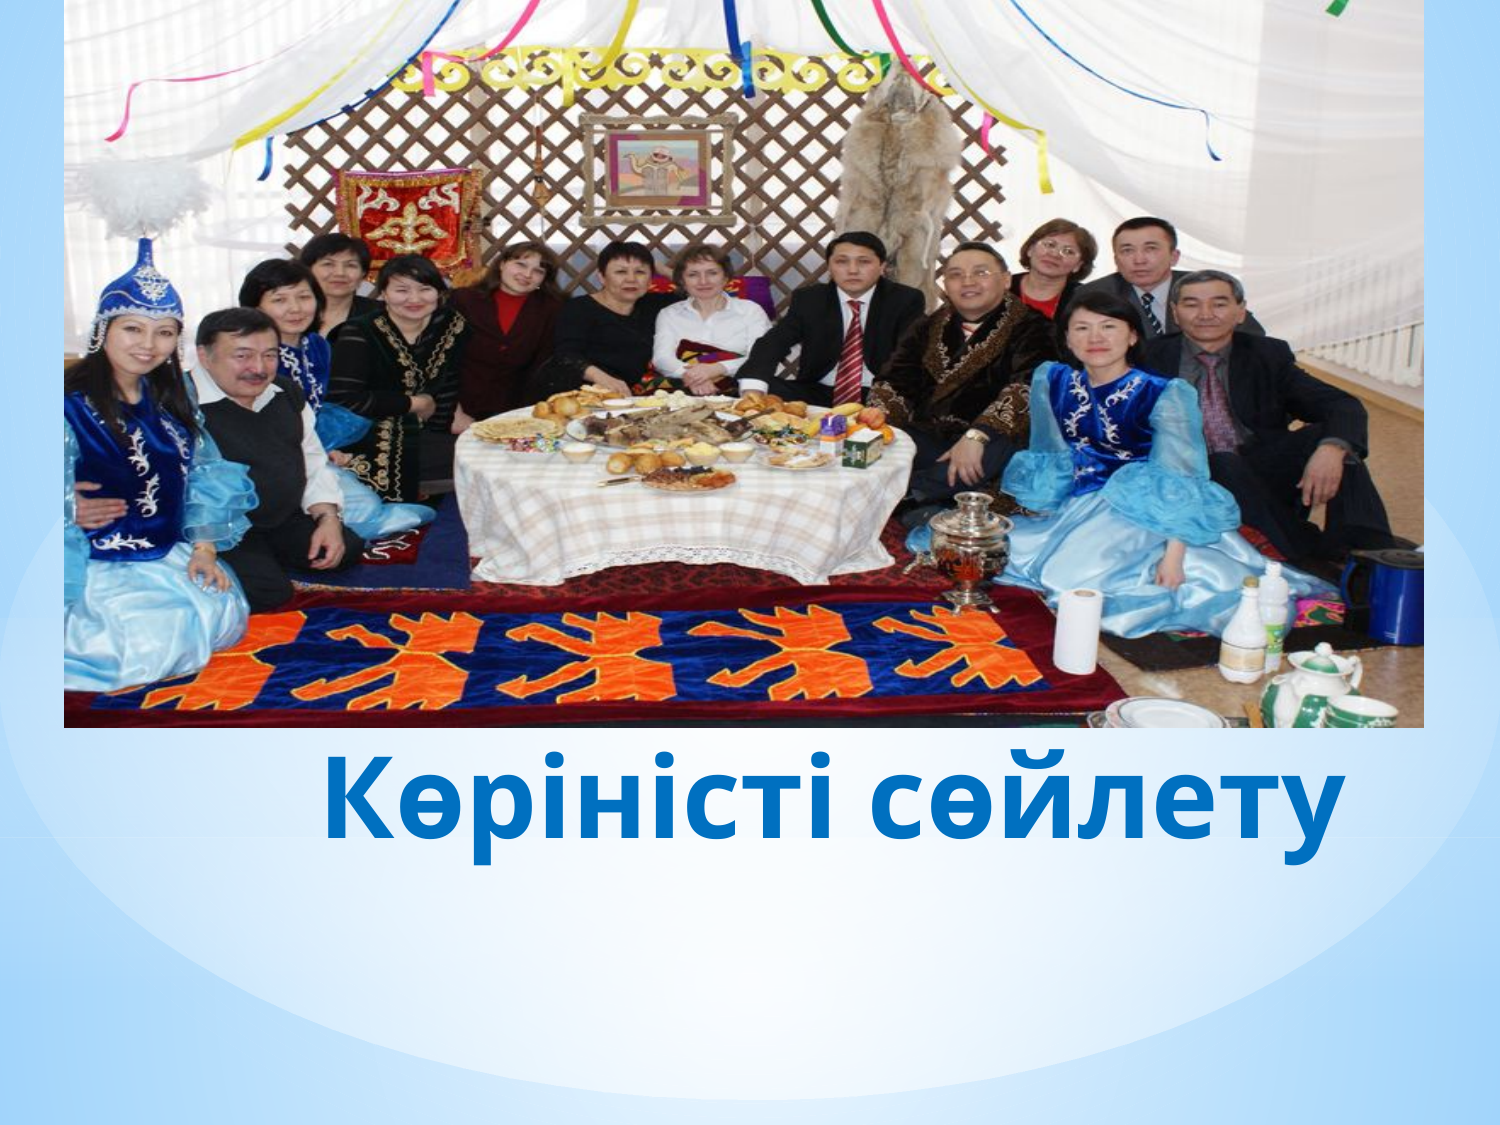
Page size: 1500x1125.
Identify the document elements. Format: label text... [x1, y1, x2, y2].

title Көріністі сөйлету [294, 737, 1363, 905]
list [64, 0, 1424, 729]
